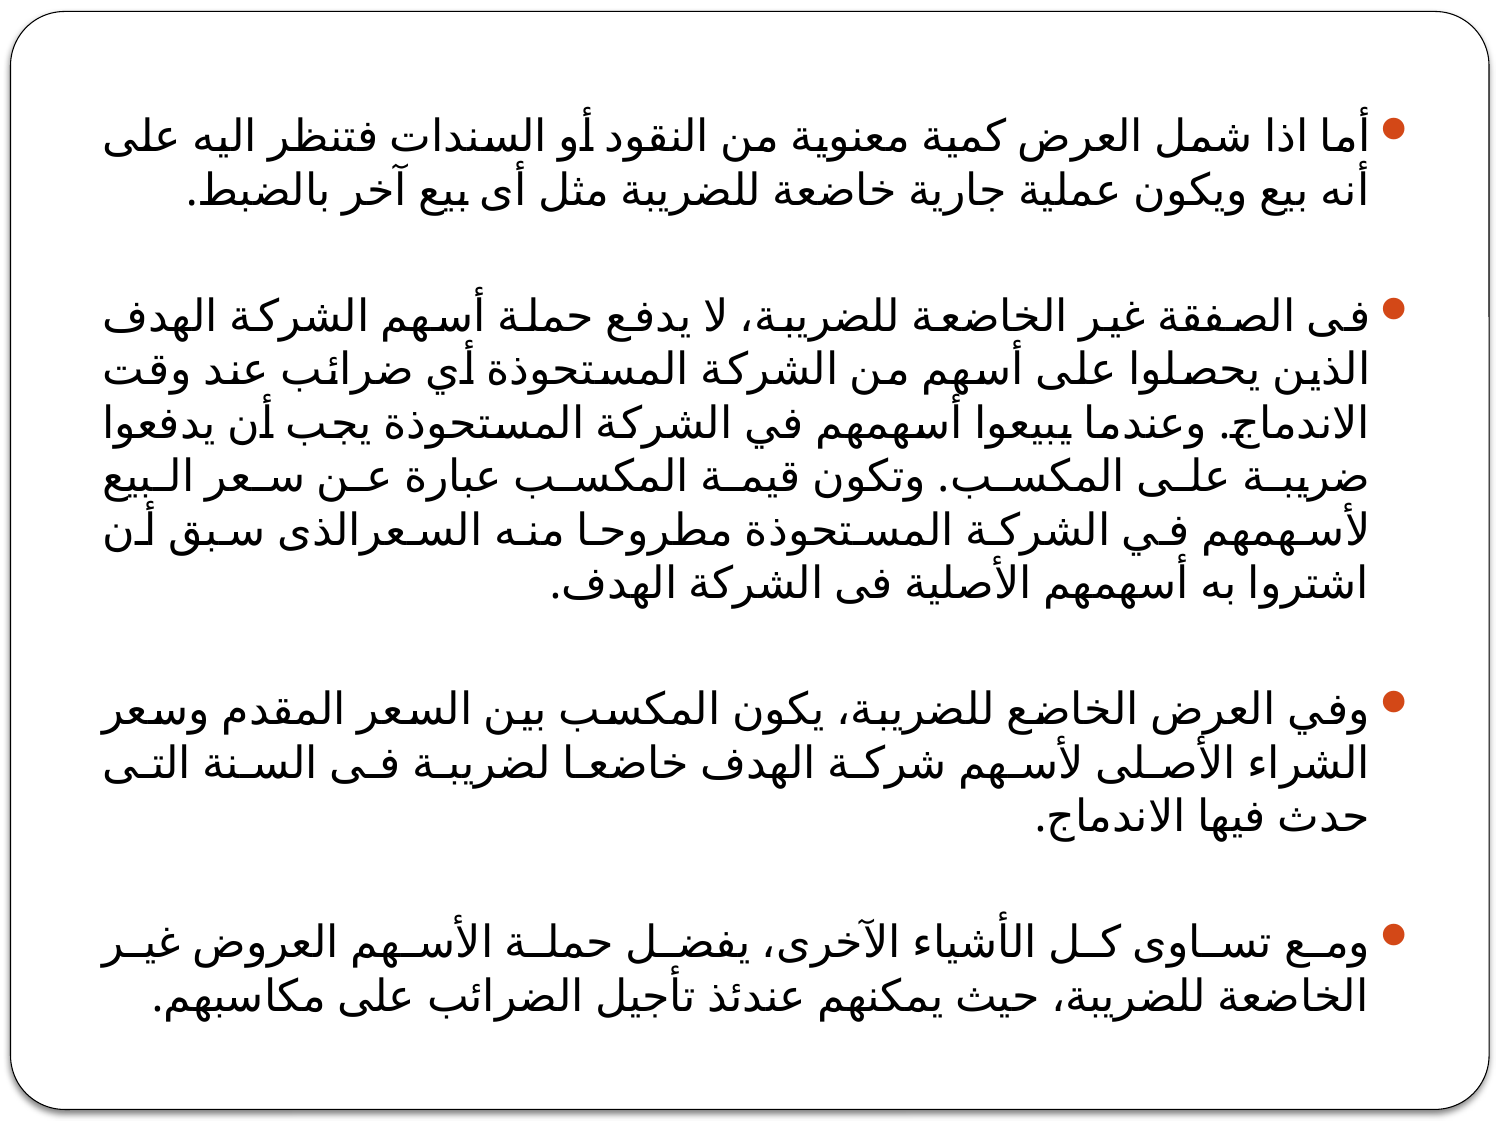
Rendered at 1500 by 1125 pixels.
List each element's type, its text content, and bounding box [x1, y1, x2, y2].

list أما اذا شمل العرض كمية معنوية من النقود أو السندات فتنظر اليه على أنه بيع ويكون عملية جارية خاضعة للضريبة مثل أى بيع آخر بالضبط. فى الصفقة غير الخاضعة للضريبة، لا يدفع حملة أسهم الشركة الهدف الذين يحصلوا على أسهم من الشركة المستحوذة أي ضرائب عند وقت الاندماج. وعندما يبيعوا أسهمهم في الشركة المستحوذة يجب أن يدفعوا ضريبة على المكسب. وتكون قيمة المكسب عبارة عن سعر البيع لأسهمهم في الشركة المستحوذة مطروحا منه السعرالذى سبق أن اشتروا به أسهمهم الأصلية فى الشركة الهدف. وفي العرض الخاضع للضريبة، يكون المكسب بين السعر المقدم وسعر الشراء الأصلى لأسهم شركة الهدف خاضعا لضريبة فى السنة التى حدث فيها الاندماج. ومع تساوى كل الأشياء الآخرى، يفضل حملة الأسهم العروض غير الخاضعة للضريبة، حيث يمكنهم عندئذ تأجيل الضرائب على مكاسبهم. [87, 99, 1425, 1075]
